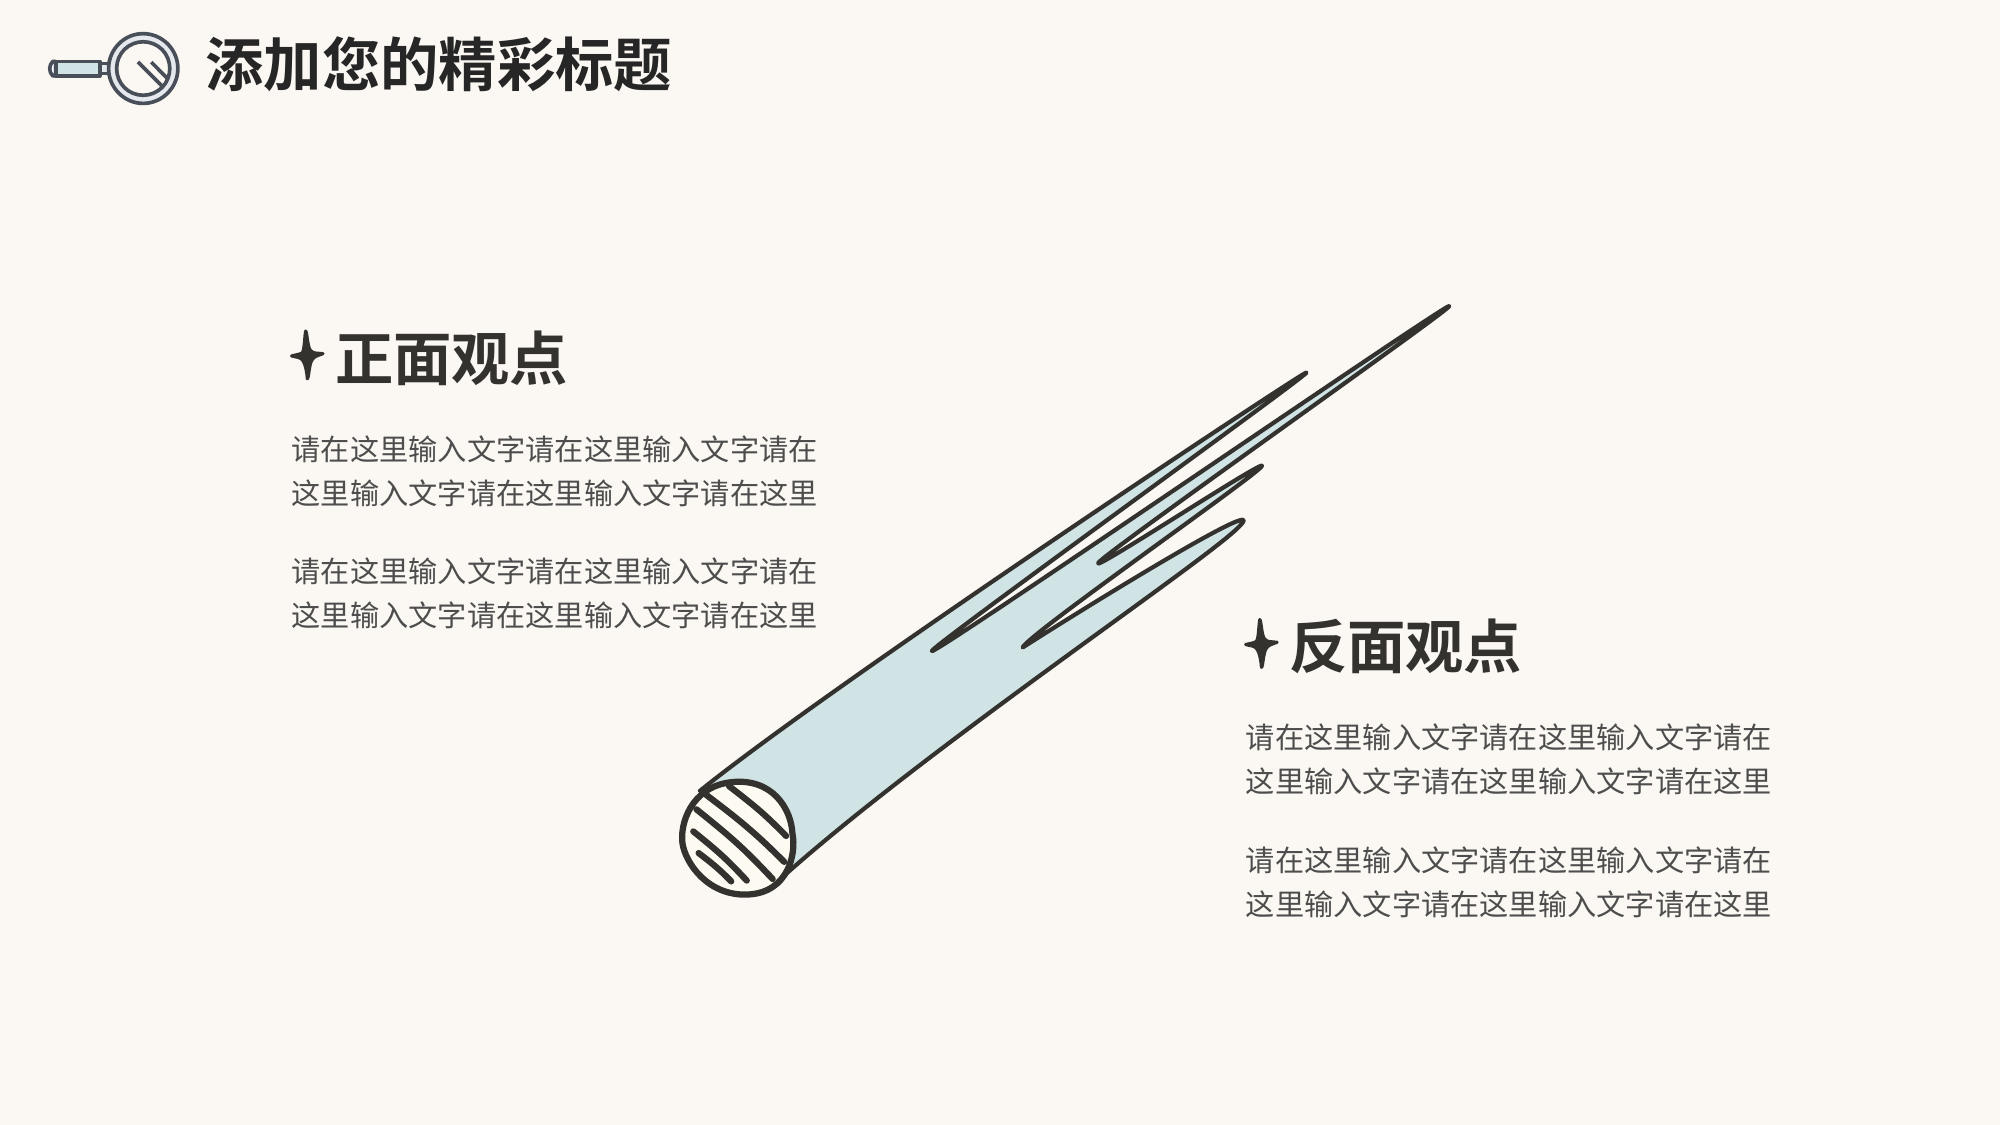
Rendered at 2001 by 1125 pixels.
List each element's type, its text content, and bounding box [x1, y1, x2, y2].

text_box [290, 330, 324, 380]
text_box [48, 30, 178, 104]
text_box 正面观点 [320, 314, 584, 400]
text_box 请在这里输入文字请在这里输入文字请在这里输入文字请在这里输入文字请在这里 [1231, 826, 1798, 929]
text_box 请在这里输入文字请在这里输入文字请在这里输入文字请在这里输入文字请在这里 [276, 415, 682, 518]
text_box 反面观点 [1426, 603, 1538, 688]
text_box 请在这里输入文字请在这里输入文字请在这里输入文字请在这里输入文字请在这里 [1426, 703, 1798, 806]
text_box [682, 277, 1426, 908]
text_box 请在这里输入文字请在这里输入文字请在这里输入文字请在这里输入文字请在这里 [276, 537, 682, 640]
text_box 添加您的精彩标题 [191, 20, 693, 106]
